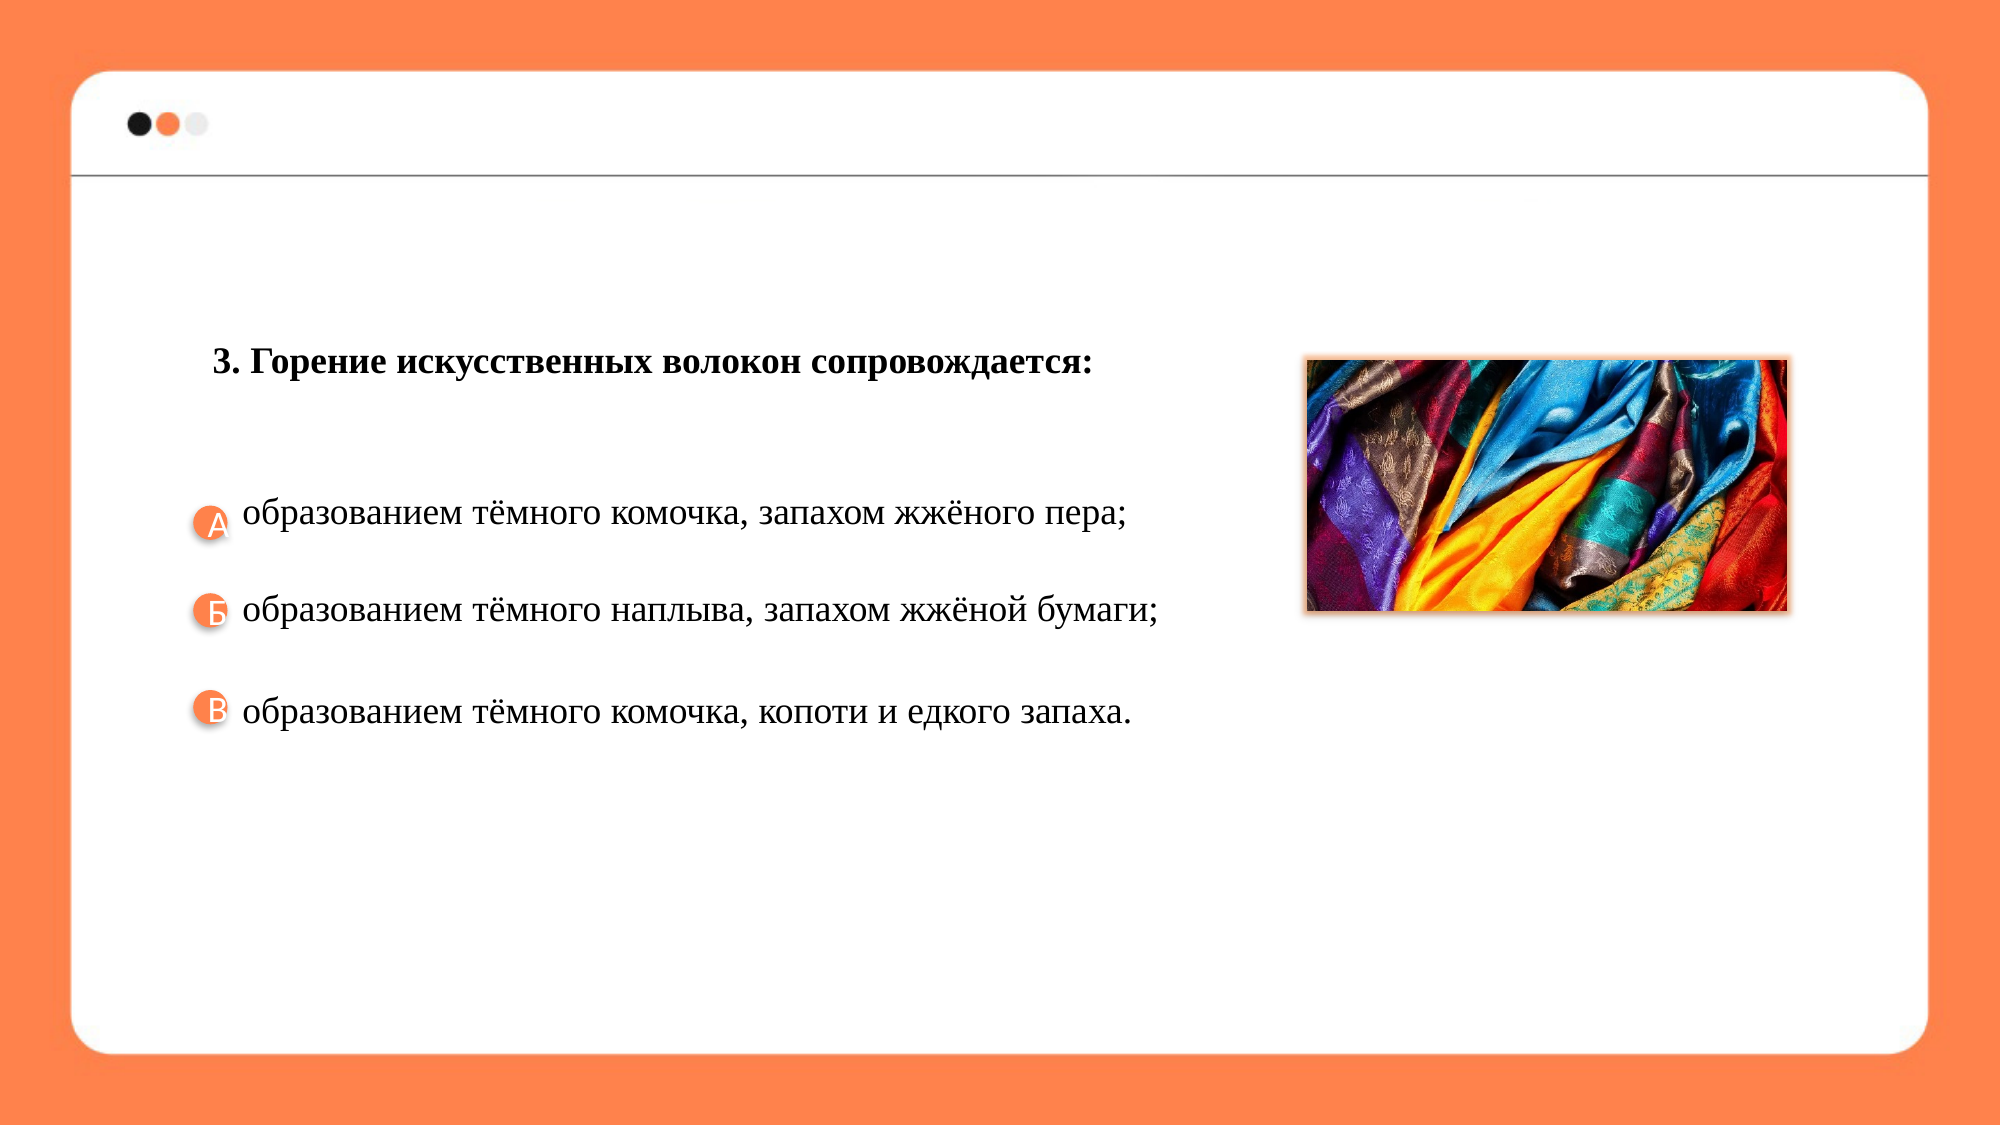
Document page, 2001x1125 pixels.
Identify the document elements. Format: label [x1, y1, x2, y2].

picture [0, 0, 2000, 1125]
text_box [193, 479, 1228, 541]
text_box [193, 576, 1228, 637]
text_box [193, 679, 1228, 740]
